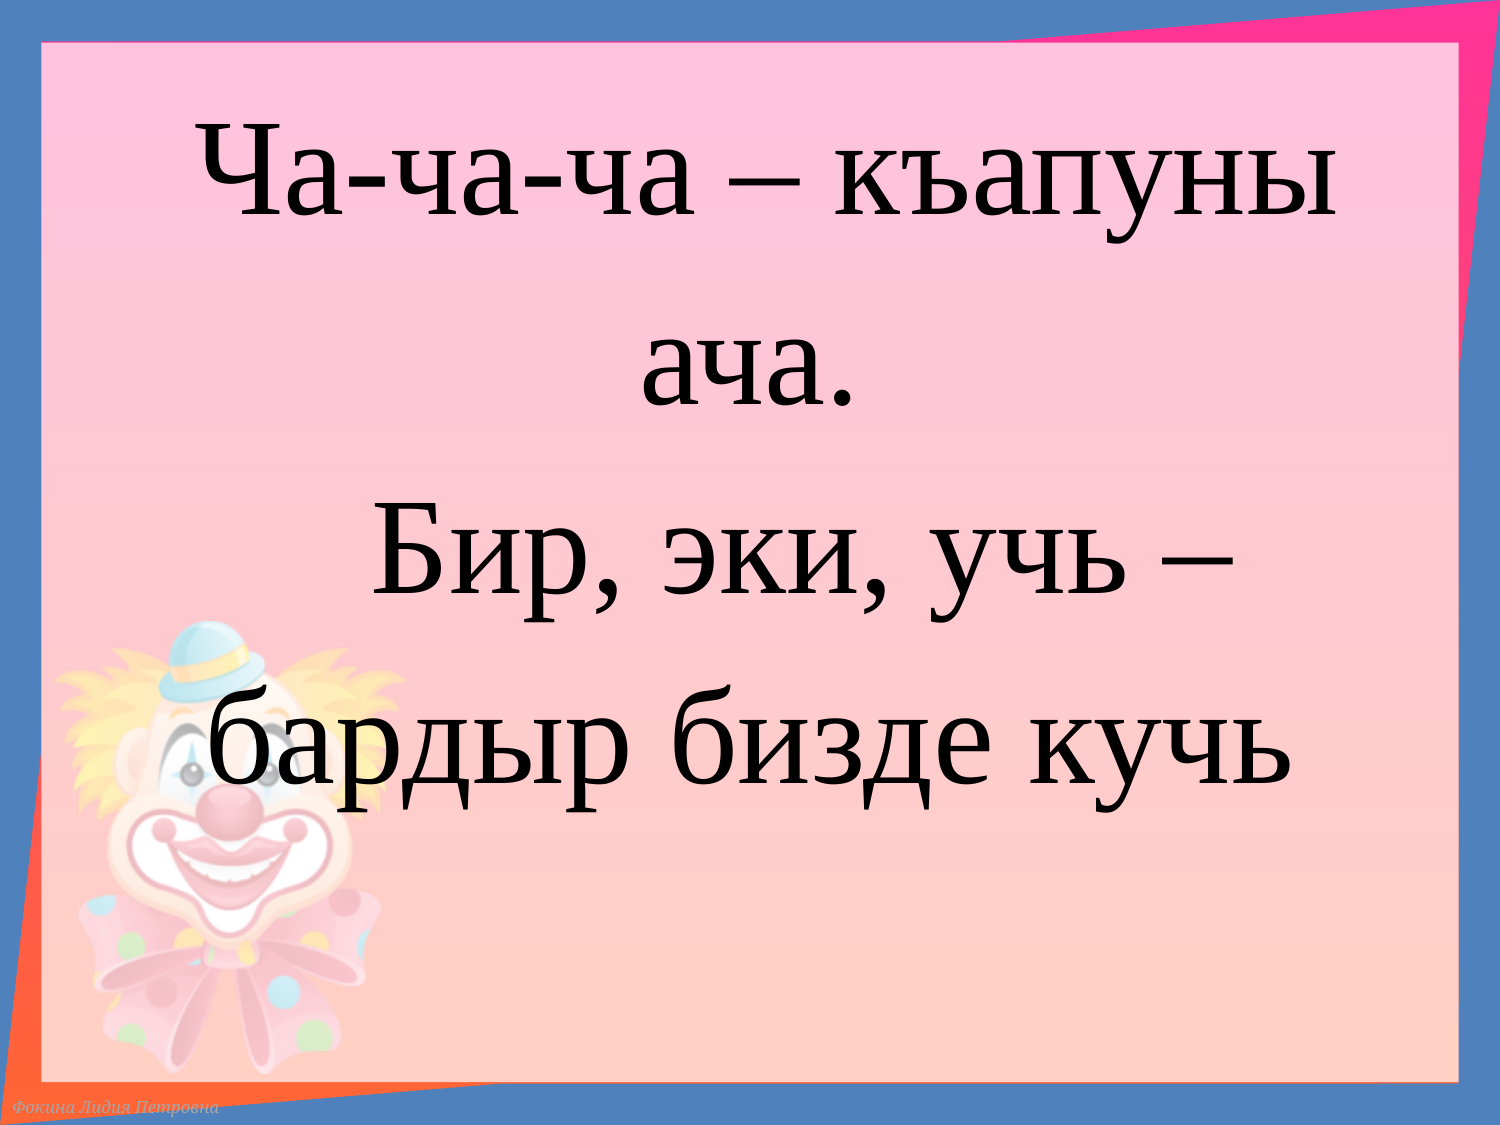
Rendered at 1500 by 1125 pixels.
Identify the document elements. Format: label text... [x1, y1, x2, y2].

title Ча-ча-ча – къапуны ача. Бир, эки, учь – бардыр бизде кучь [75, 45, 1425, 233]
